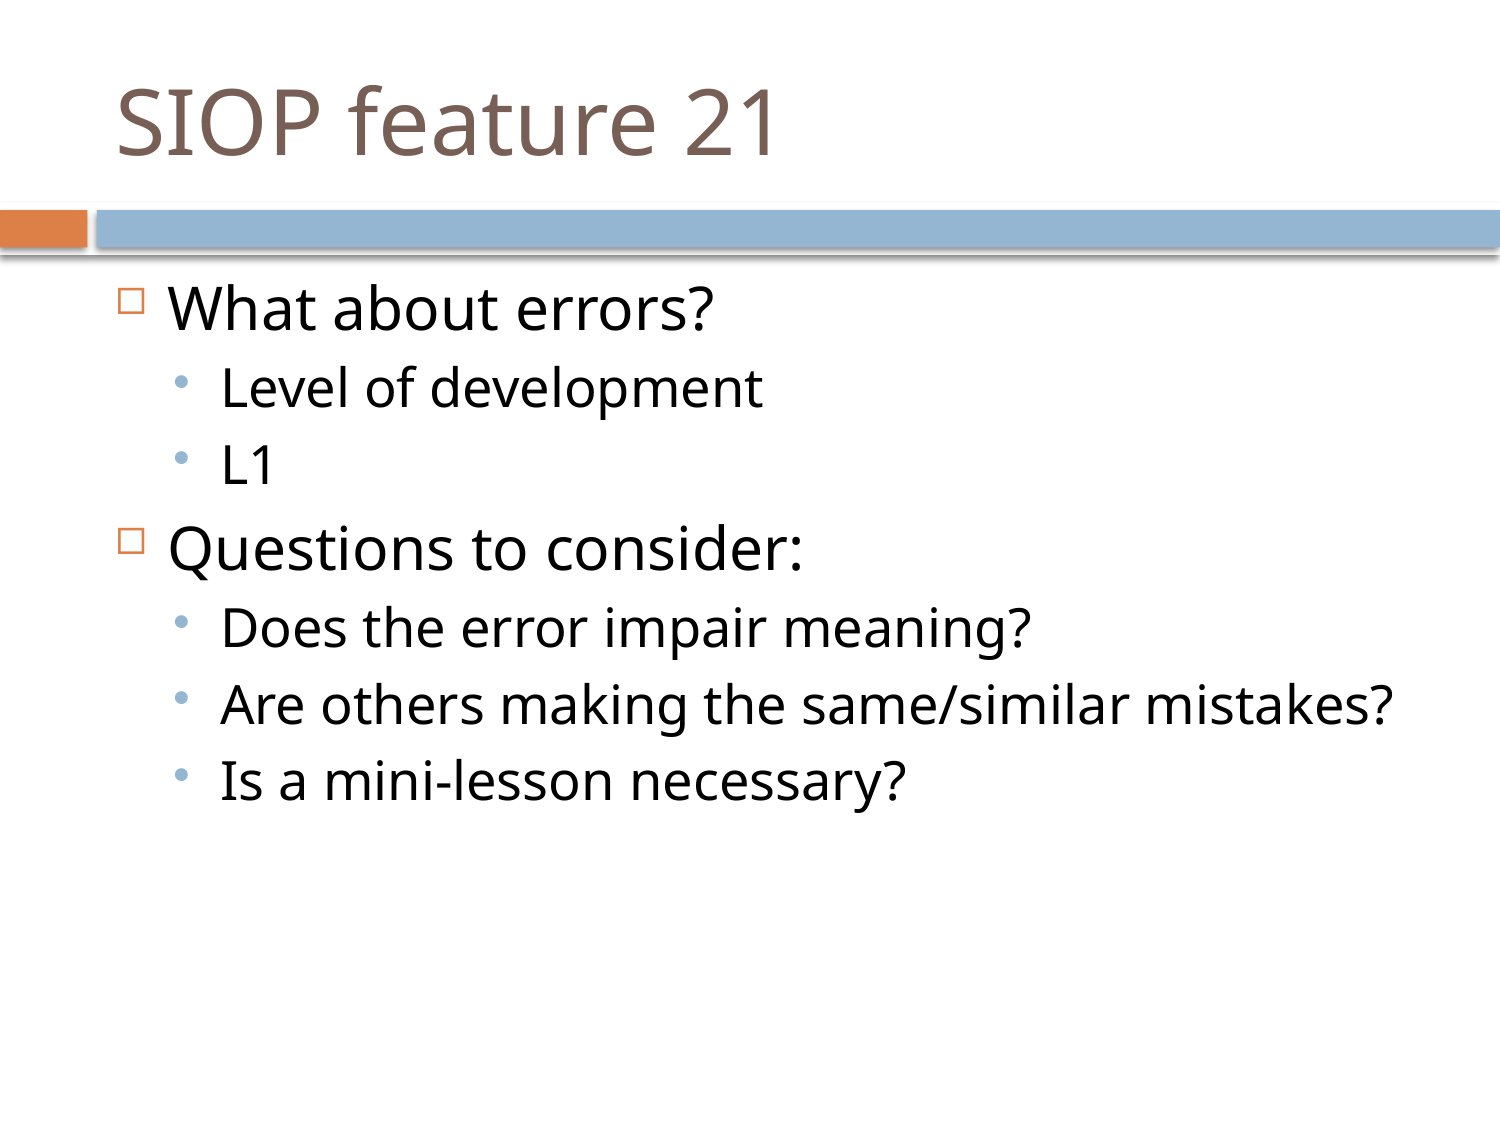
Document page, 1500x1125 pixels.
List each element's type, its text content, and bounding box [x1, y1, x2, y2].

title SIOP feature 21 [100, 37, 1438, 200]
list What about errors? Level of development L1 Questions to consider: Does the error impair meaning? Are others making the same/similar mistakes? Is a mini-lesson necessary? [100, 262, 1438, 1000]
